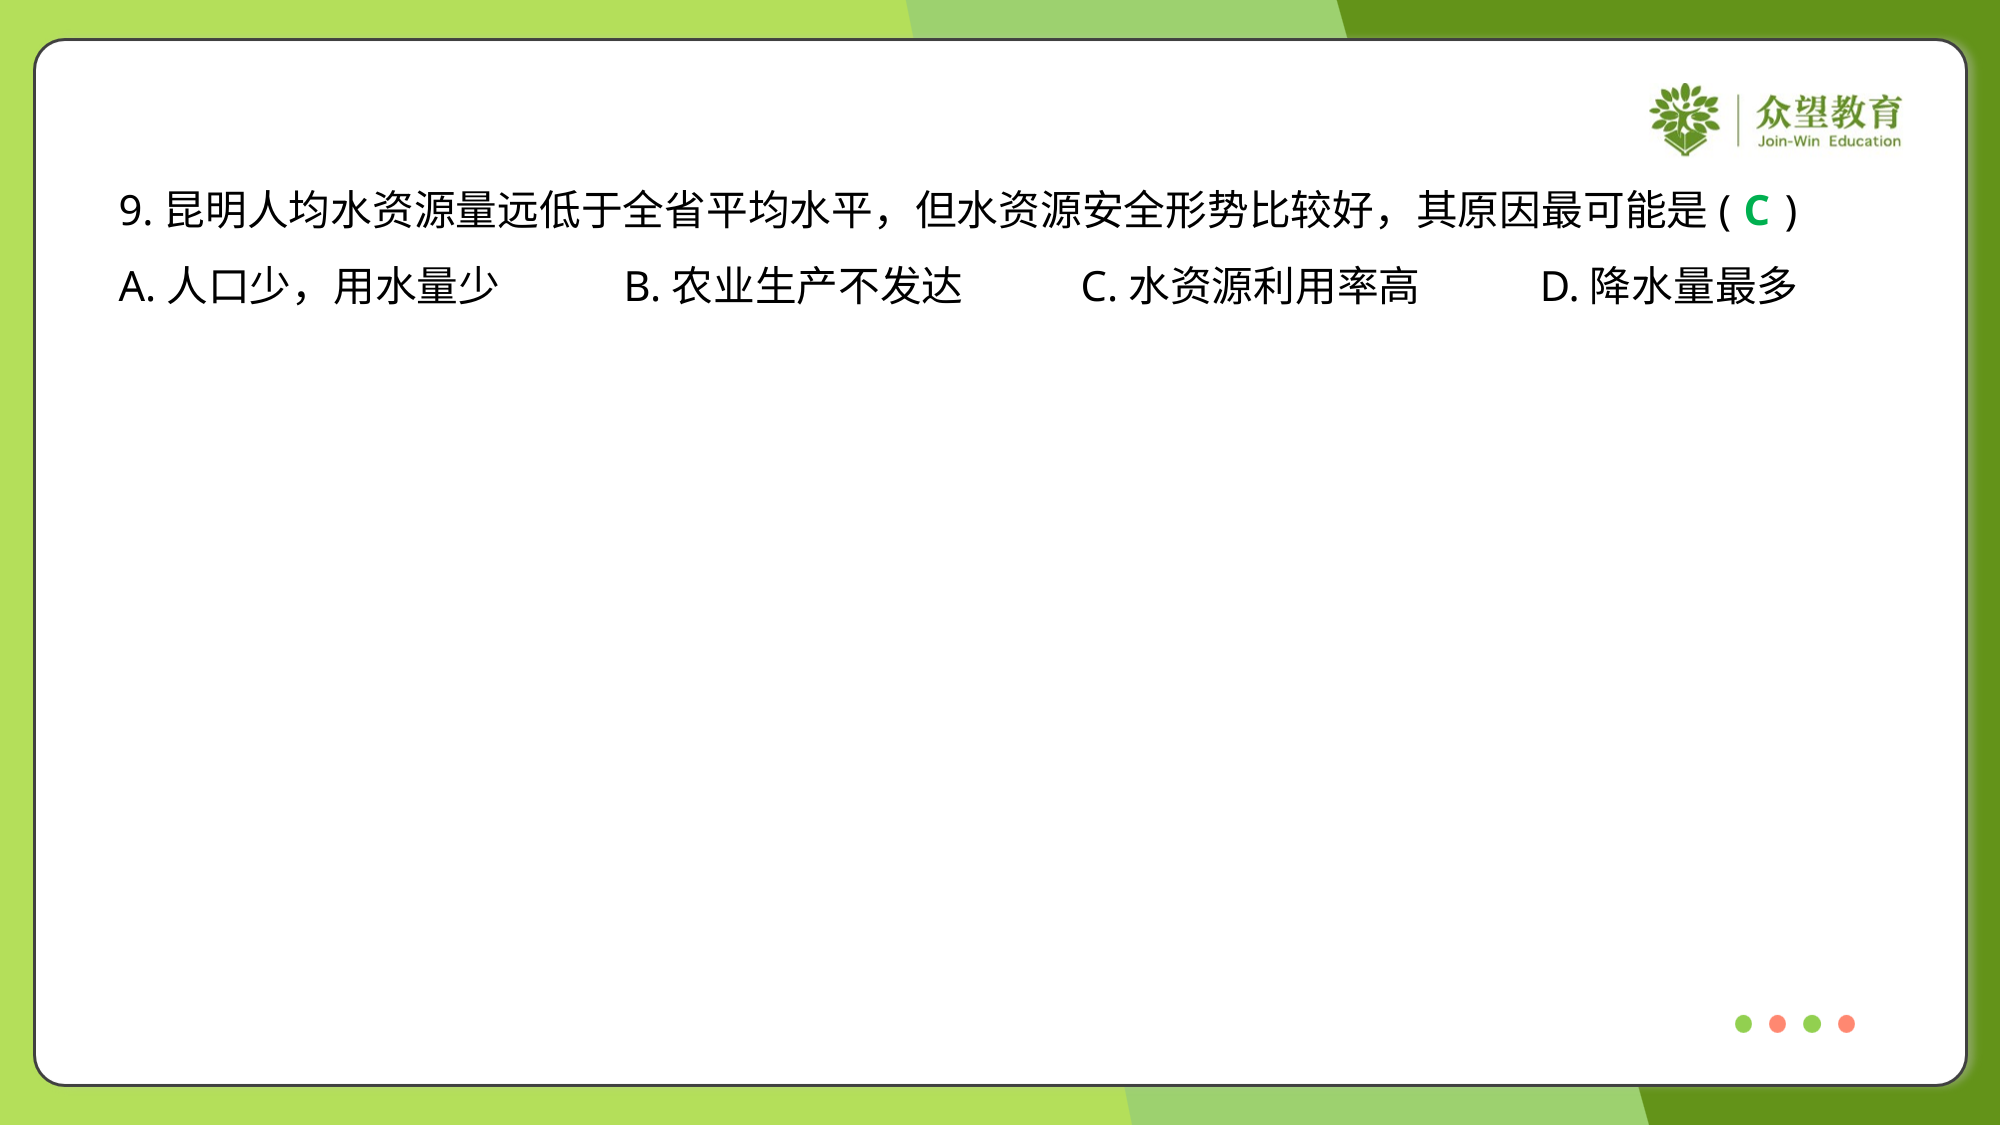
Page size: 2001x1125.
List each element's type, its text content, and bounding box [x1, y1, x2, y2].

text_box C [1727, 158, 1786, 226]
text_box 9.昆明人均水资源量远低于全省平均水平，但水资源安全形势比较好，其原因最可能是( ) [1786, 158, 1883, 226]
text_box 9.昆明人均水资源量远低于全省平均水平，但水资源安全形势比较好，其原因最可能是( ) [118, 158, 1727, 226]
text_box A.人口少，用水量少 B.农业生产不发达 C.水资源利用率高 D.降水量最多 [118, 234, 1883, 302]
picture [0, 0, 2000, 1125]
